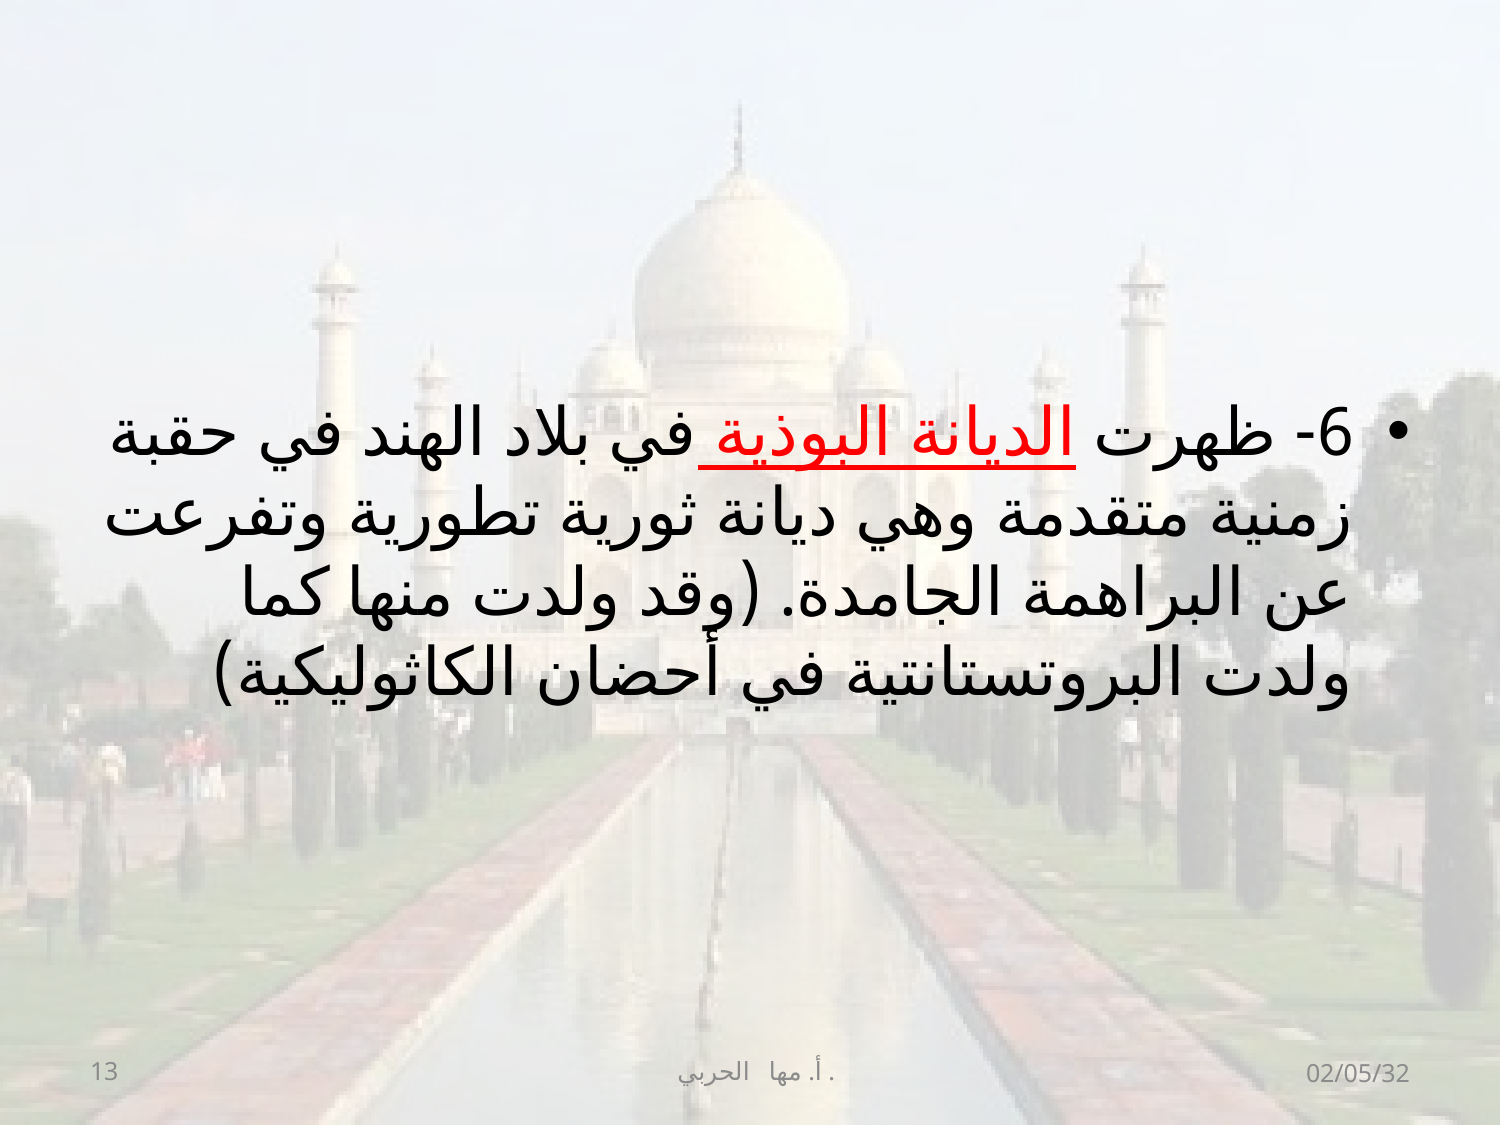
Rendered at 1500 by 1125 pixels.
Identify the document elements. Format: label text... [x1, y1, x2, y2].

slide_number 13 [75, 1042, 425, 1103]
list 6- ظهرت الديانة البوذية في بلاد الهند في حقبة زمنية متقدمة وهي ديانة ثورية تطورية وتفرعت عن البراهمة الجامدة. (وقد ولدت منها كما ولدت البروتستانتية في أحضان الكاثوليكية) [75, 101, 1425, 1005]
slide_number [1074, 1042, 1425, 1103]
footer أ. مها الحربي . [512, 1042, 988, 1103]
